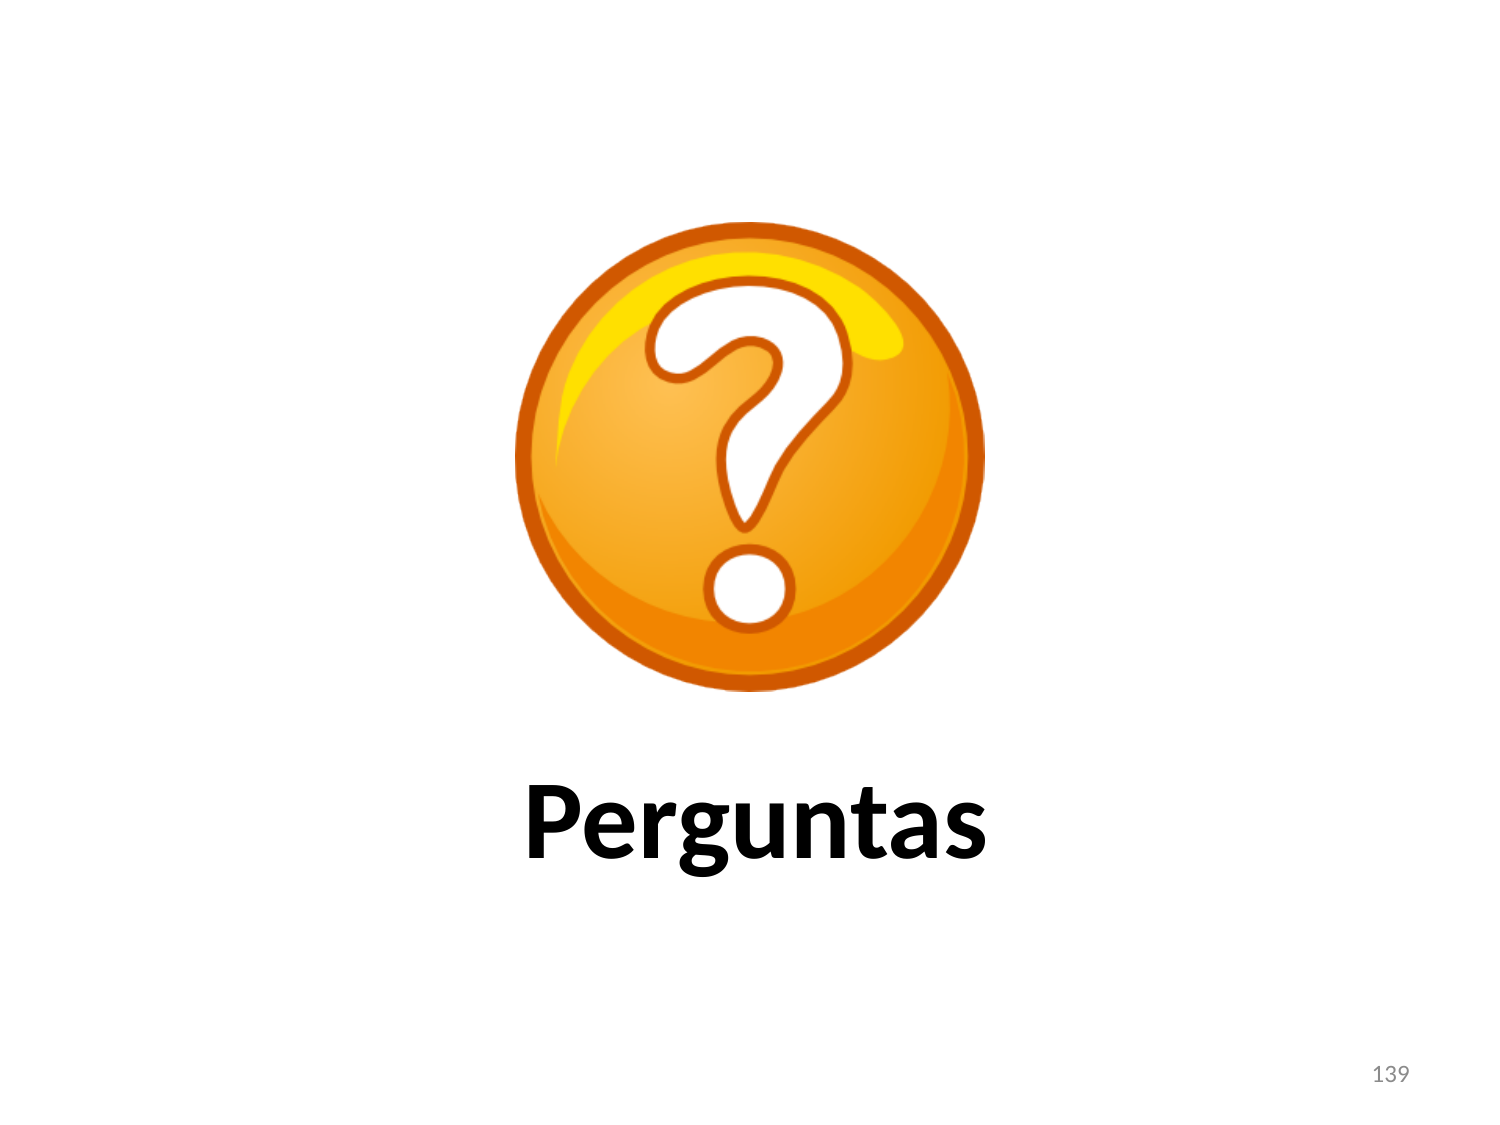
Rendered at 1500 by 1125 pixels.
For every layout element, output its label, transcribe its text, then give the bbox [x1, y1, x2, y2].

slide_number 139 [1074, 1042, 1425, 1103]
picture [515, 222, 985, 692]
text_box Perguntas [509, 738, 1004, 888]
